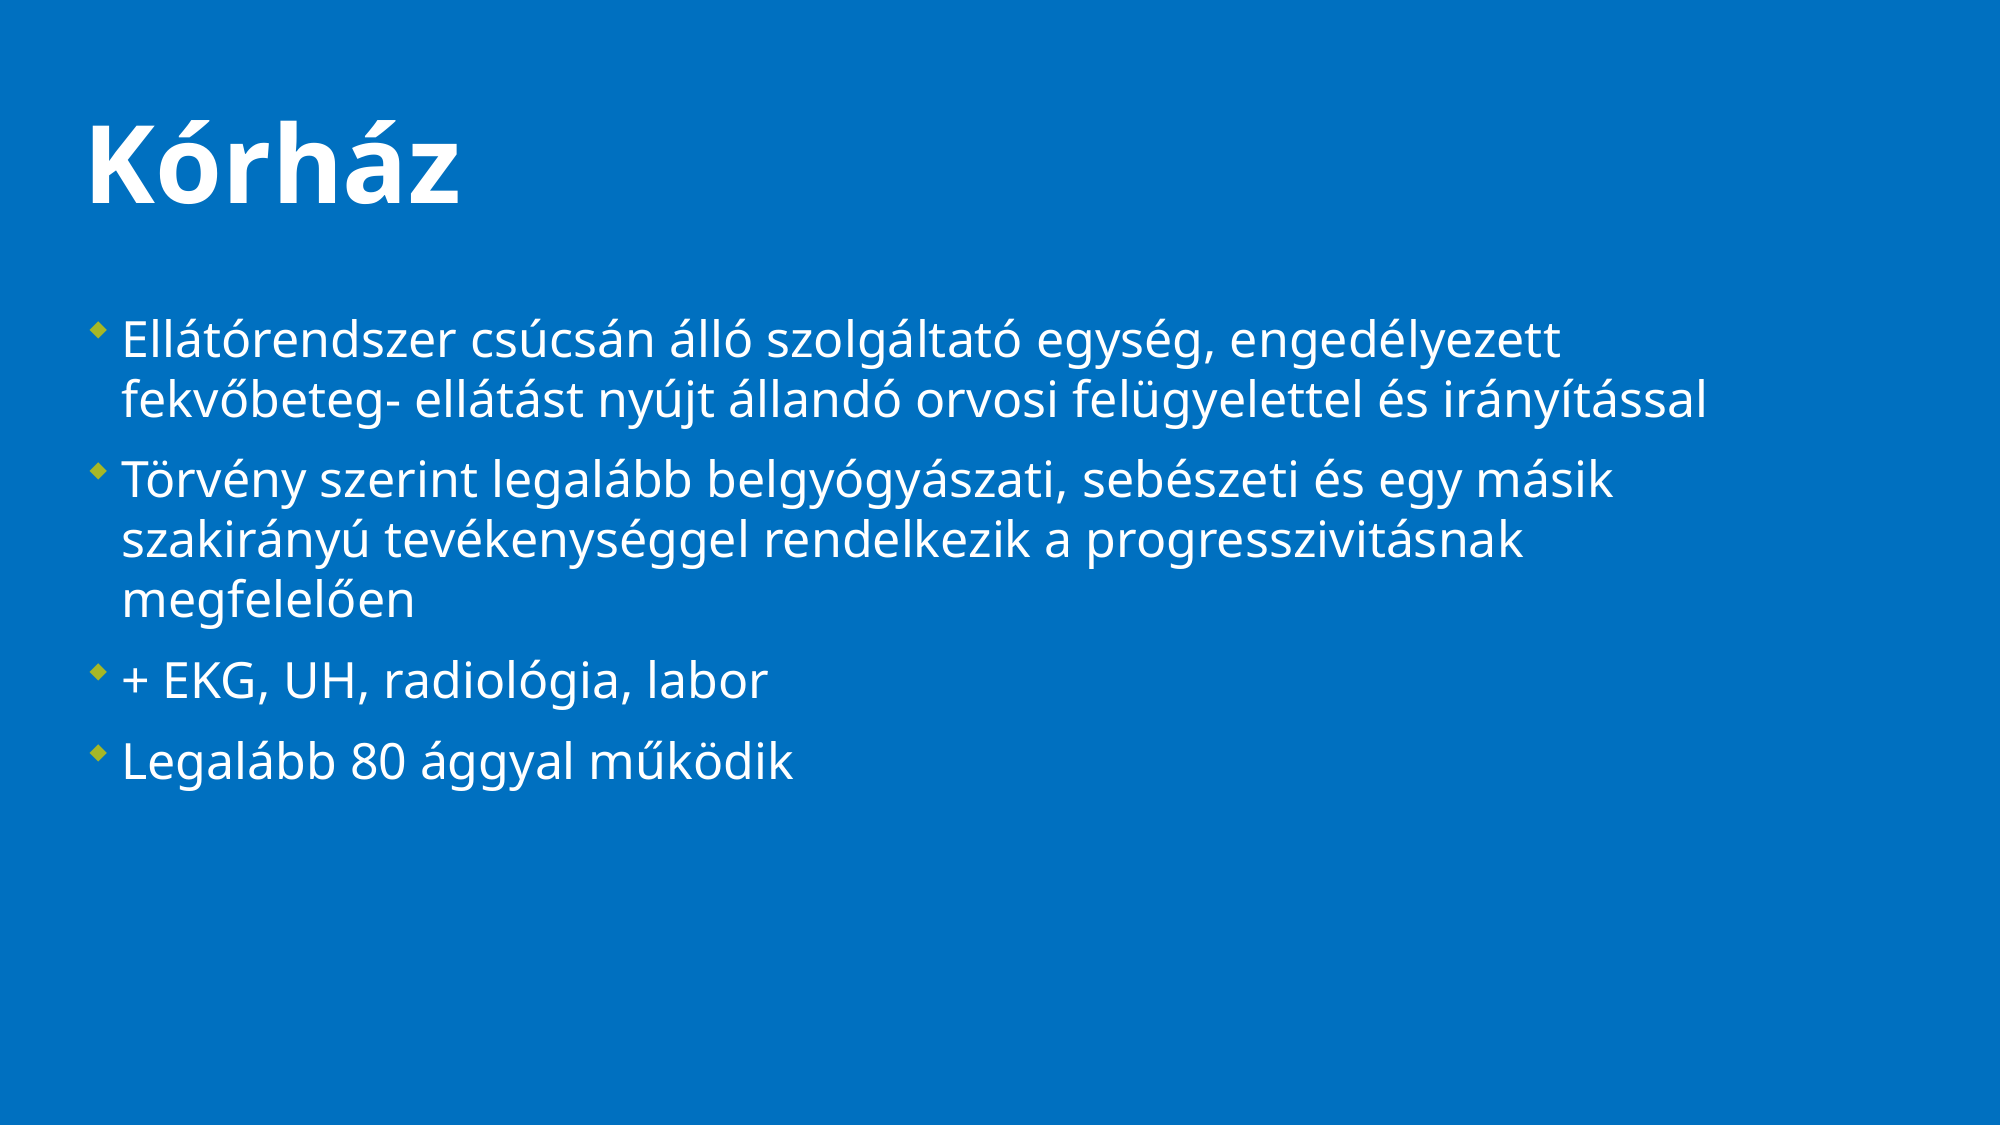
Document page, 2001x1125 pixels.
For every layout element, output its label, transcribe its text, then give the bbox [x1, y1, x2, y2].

list Ellátórendszer csúcsán álló szolgáltató egység, engedélyezett fekvőbeteg- ellátást nyújt állandó orvosi felügyelettel és irányítással Törvény szerint legalább belgyógyászati, sebészeti és egy másik szakirányú tevékenységgel rendelkezik a progresszivitásnak megfelelően + EKG, UH, radiológia, labor Legalább 80 ággyal működik [68, 299, 1799, 990]
title Kórház [68, 59, 1799, 278]
